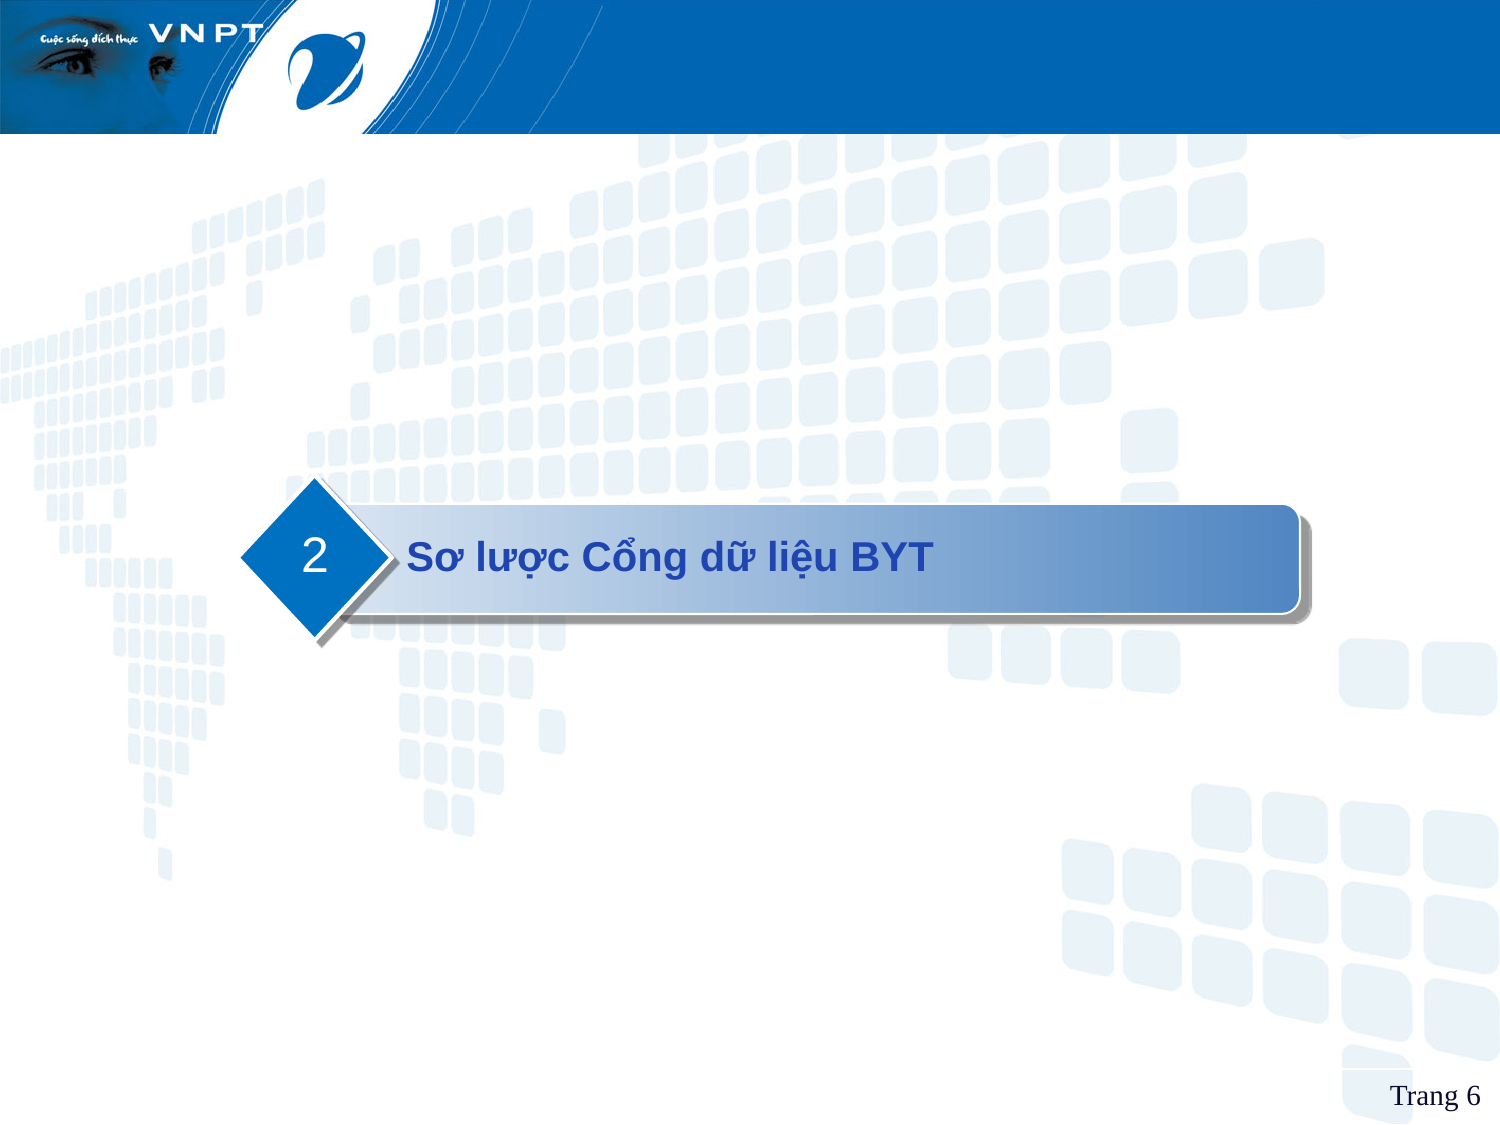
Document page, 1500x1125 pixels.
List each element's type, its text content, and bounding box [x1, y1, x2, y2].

picture [0, 0, 1500, 1125]
slide_number Trang 6 [1242, 1068, 1497, 1125]
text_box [237, 474, 1301, 641]
